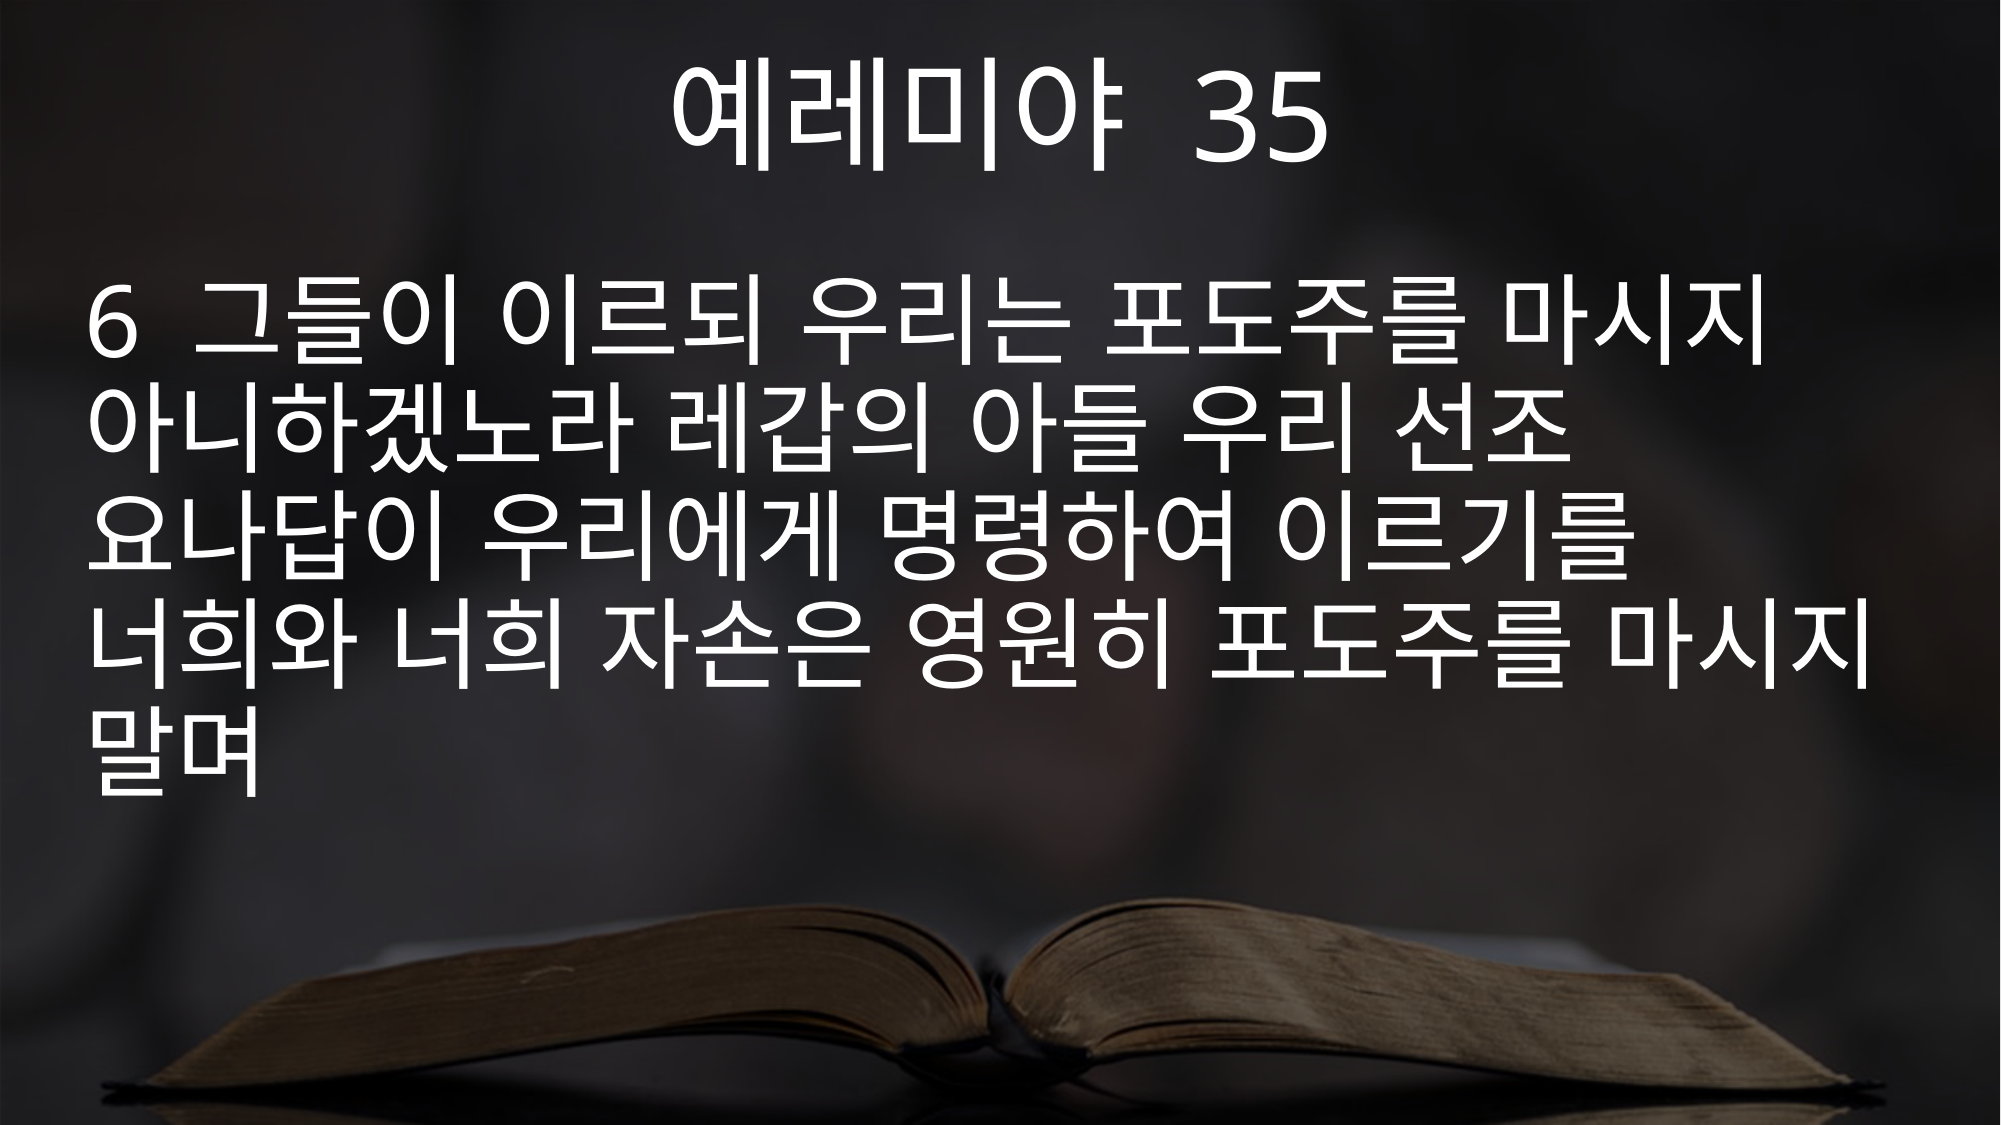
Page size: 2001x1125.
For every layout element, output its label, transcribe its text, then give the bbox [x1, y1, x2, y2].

list 6 그들이 이르되 우리는 포도주를 마시지 아니하겠노라 레갑의 아들 우리 선조 요나답이 우리에게 명령하여 이르기를 너희와 너희 자손은 영원히 포도주를 마시지 말며 [69, 263, 1953, 423]
picture [0, 0, 2001, 1125]
footer 예레미야 35 [0, 32, 2000, 192]
